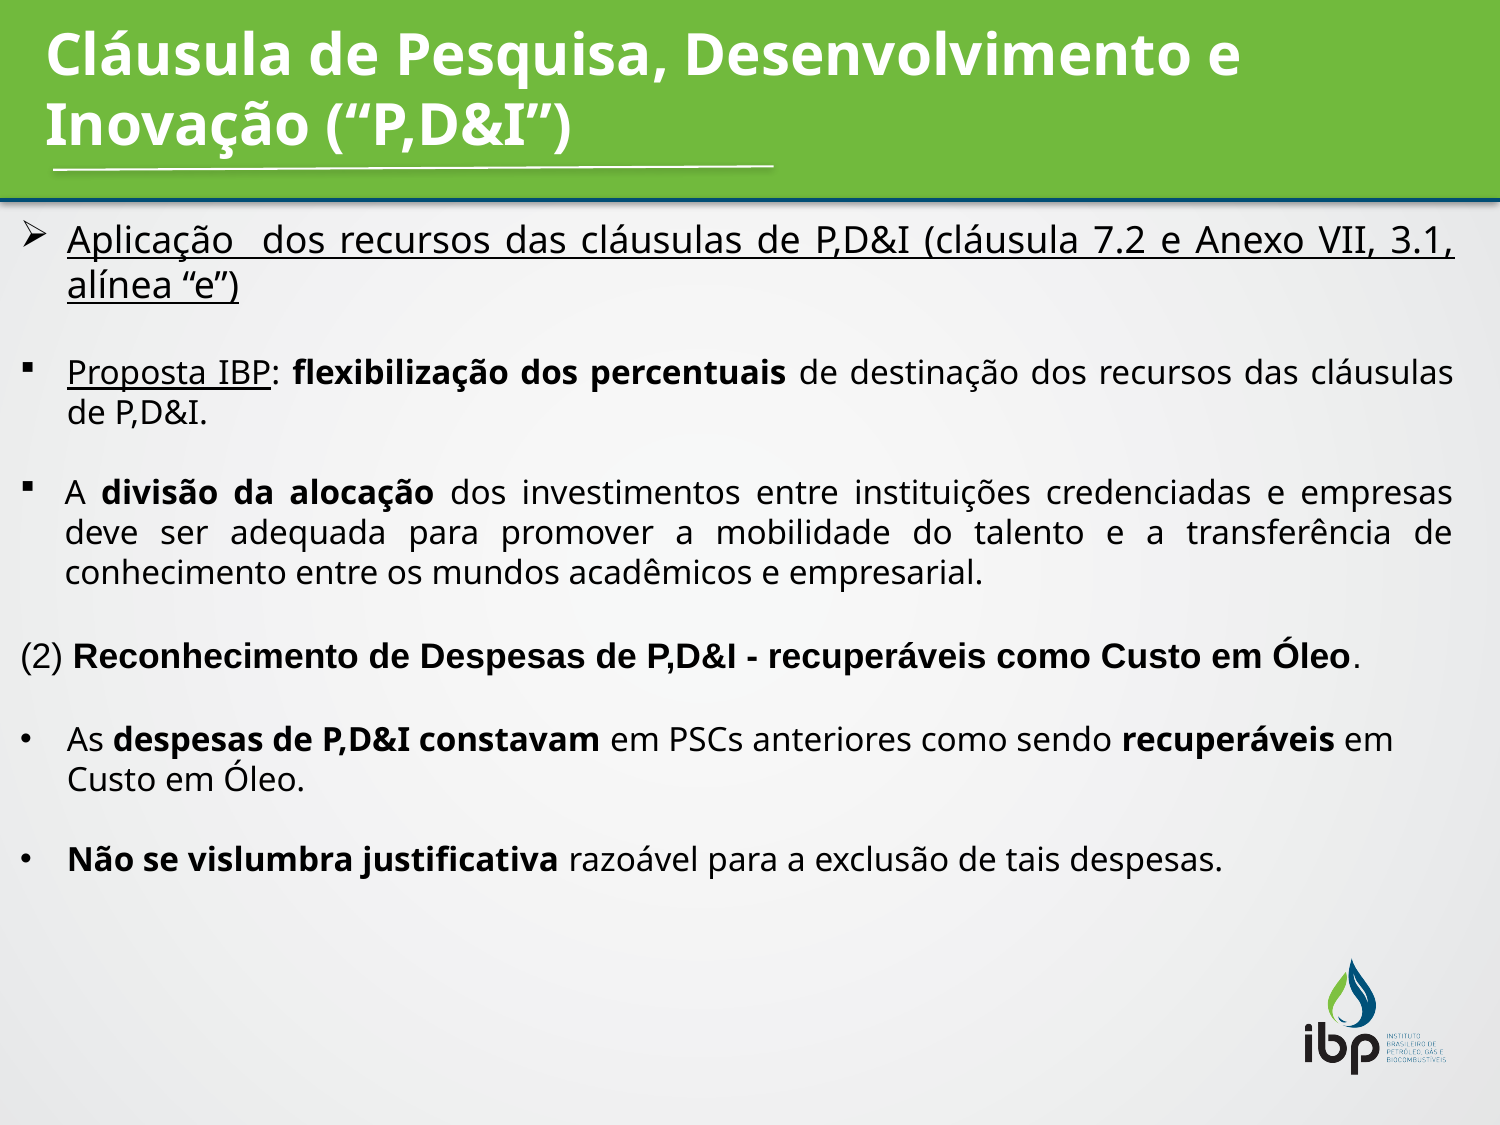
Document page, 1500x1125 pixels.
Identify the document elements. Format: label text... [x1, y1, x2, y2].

picture [0, 203, 1500, 1125]
text_box Aplicação dos recursos das cláusulas de P,D&I (cláusula 7.2 e Anexo VII, 3.1, alínea “e”) Proposta IBP: flexibilização dos percentuais de destinação dos recursos das cláusulas de P,D&I. A divisão da alocação dos investimentos entre instituições credenciadas e empresas deve ser adequada para promover a mobilidade do talento e a transferência de conhecimento entre os mundos acadêmicos e empresarial. (2) Reconhecimento de Despesas de P,D&I - recuperáveis como Custo em Óleo. As despesas de P,D&I constavam em PSCs anteriores como sendo recuperáveis em Custo em Óleo. Não se vislumbra justificativa razoável para a exclusão de tais despesas. [0, 208, 1475, 931]
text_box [52, 166, 774, 171]
text_box Cláusula de Pesquisa, Desenvolvimento e Inovação (“P,D&I”) [24, 7, 1488, 168]
text_box [0, 0, 1500, 198]
